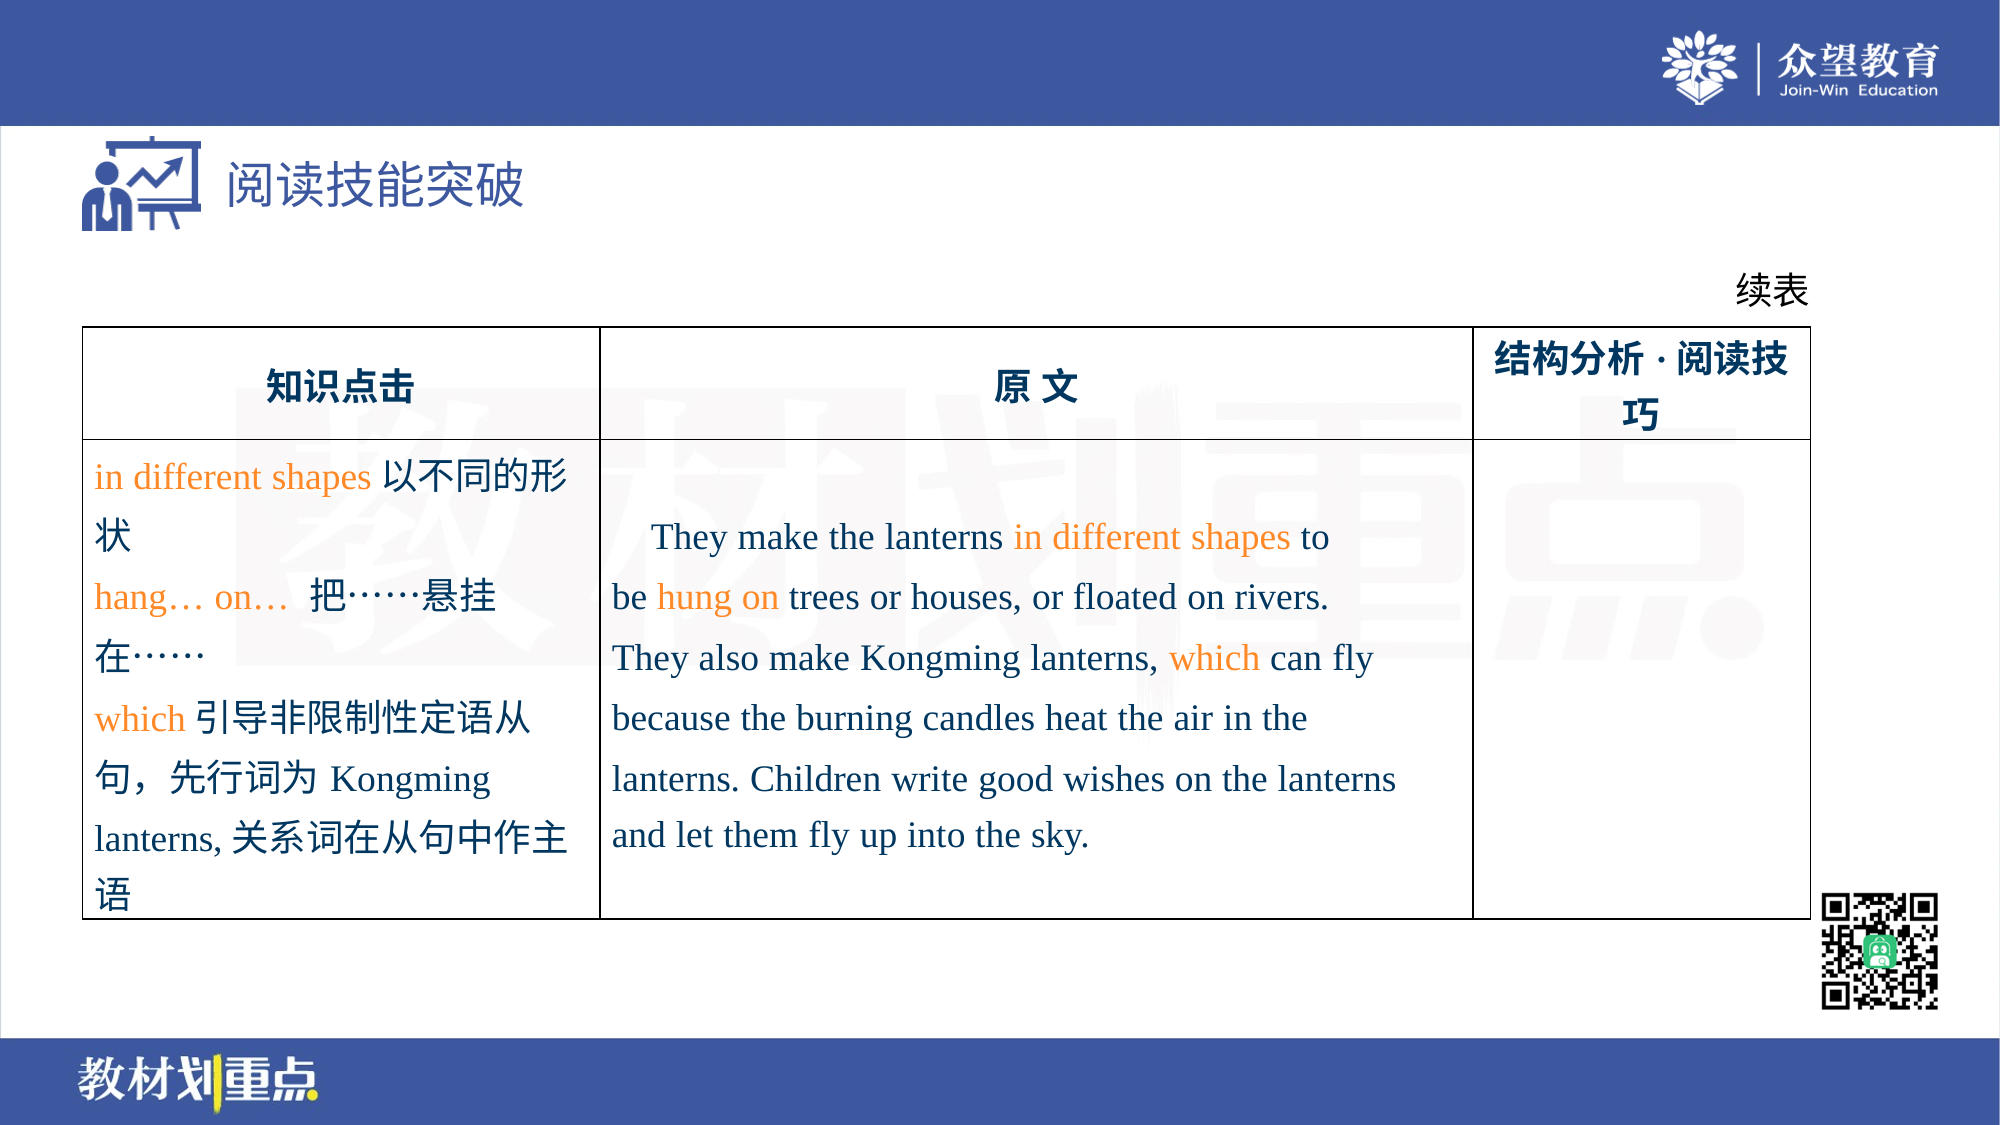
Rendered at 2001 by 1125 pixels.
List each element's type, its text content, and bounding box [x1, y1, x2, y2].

text_box 续表 [1734, 247, 1811, 312]
table_cell [1474, 440, 1810, 918]
table_cell They make the lanterns in different shapes to be hung on trees or houses, or floated on rivers. They also make Kongming lanterns, which can fly because the burning candles heat the air in the lanterns. Children write good wishes on the lanterns and let them fly up into the sky. [601, 440, 1472, 918]
table_header 原 文 [601, 328, 1472, 439]
table_cell in different shapes以不同的形 状 hang… on… 把……悬挂 在…… which引导非限制性定语从 句，先行词为Kongming lanterns,关系词在从句中作主 语 [83, 440, 599, 918]
table_header 结构分析·阅读技巧 [1474, 328, 1810, 439]
table_header 知识点击 [83, 328, 599, 439]
picture [0, 0, 2000, 1125]
